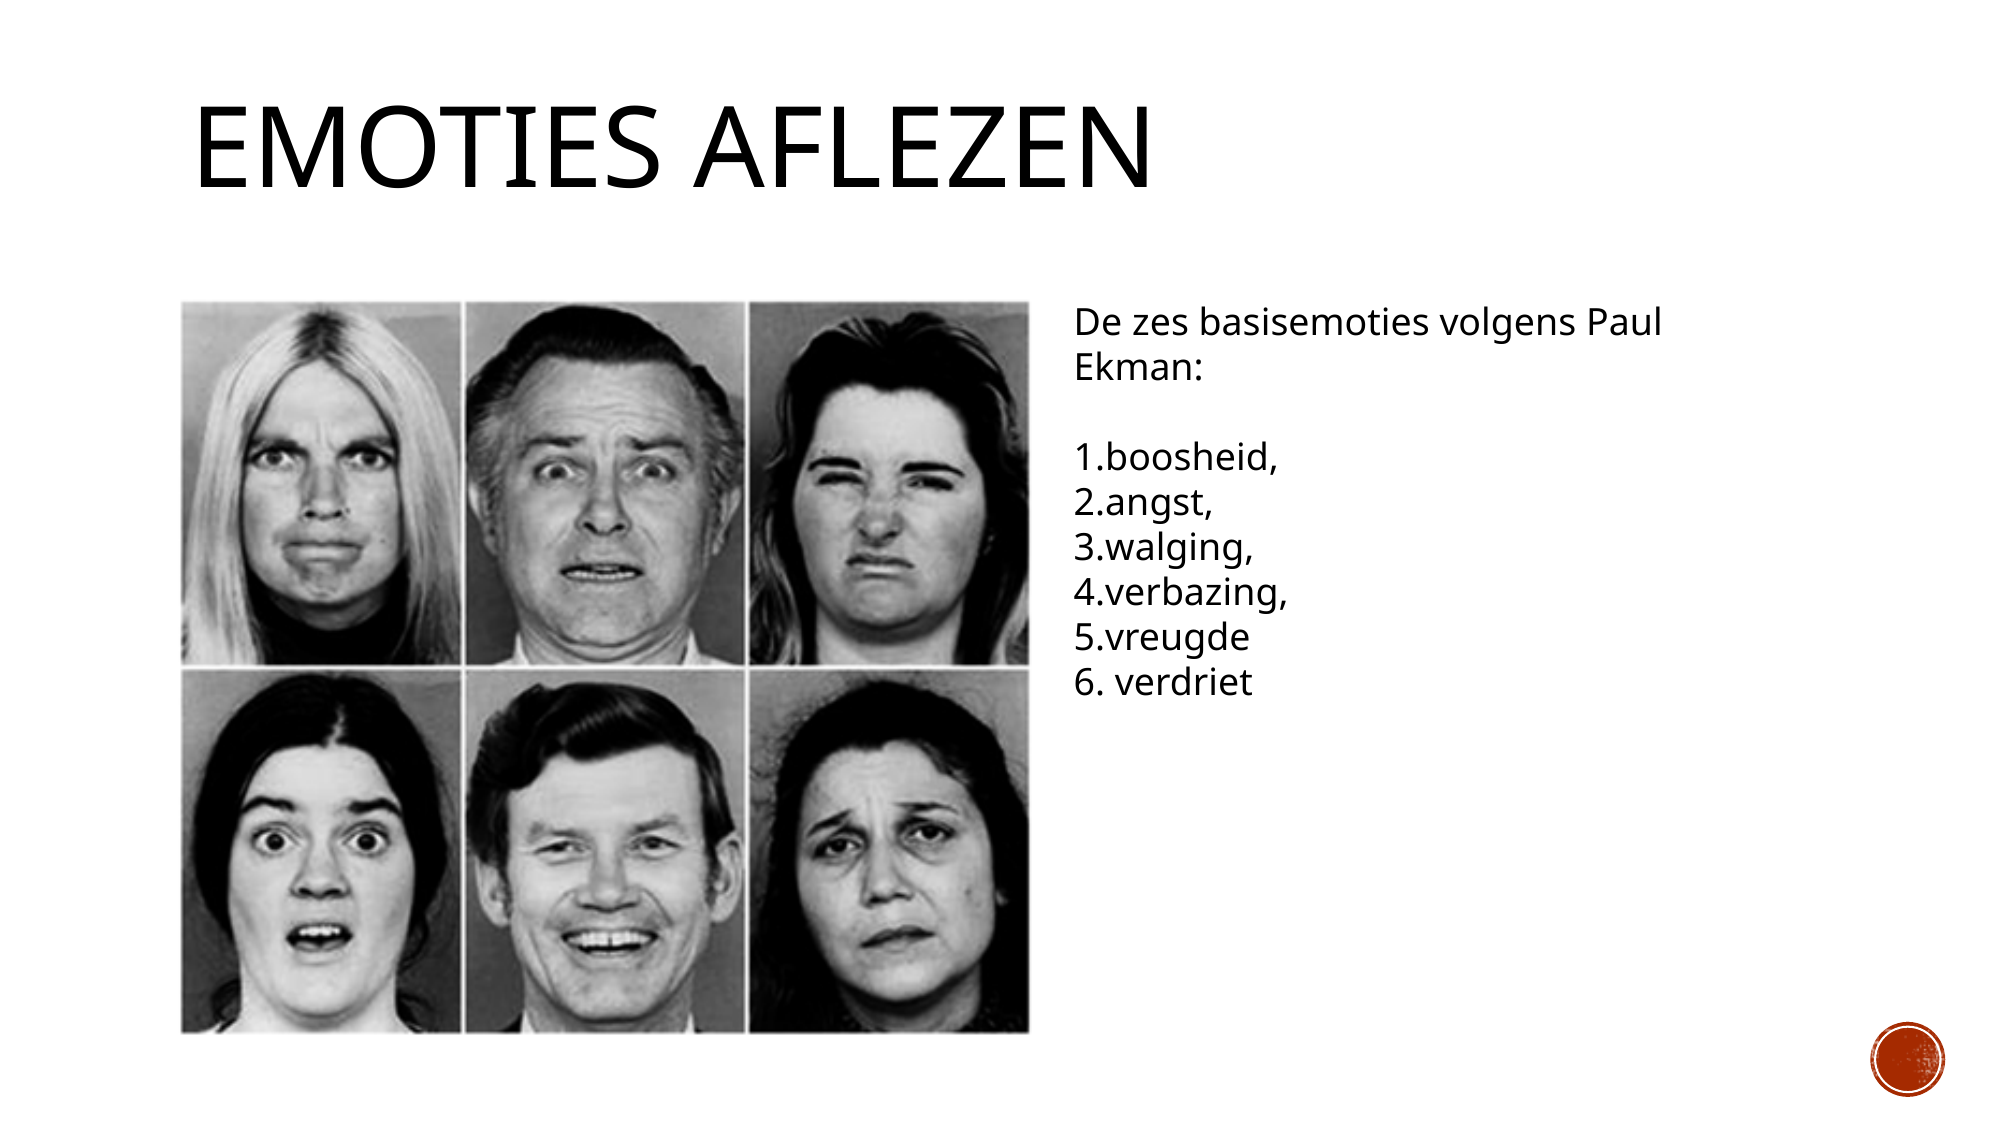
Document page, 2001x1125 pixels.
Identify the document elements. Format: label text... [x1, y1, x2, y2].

text_box De zes basisemoties volgens Paul Ekman: 1.boosheid, 2.angst, 3.walging, 4.verbazing, 5.vreugde 6. verdriet [1058, 290, 1768, 711]
title Emoties aflezen [175, 79, 1826, 344]
picture [175, 296, 1034, 1039]
